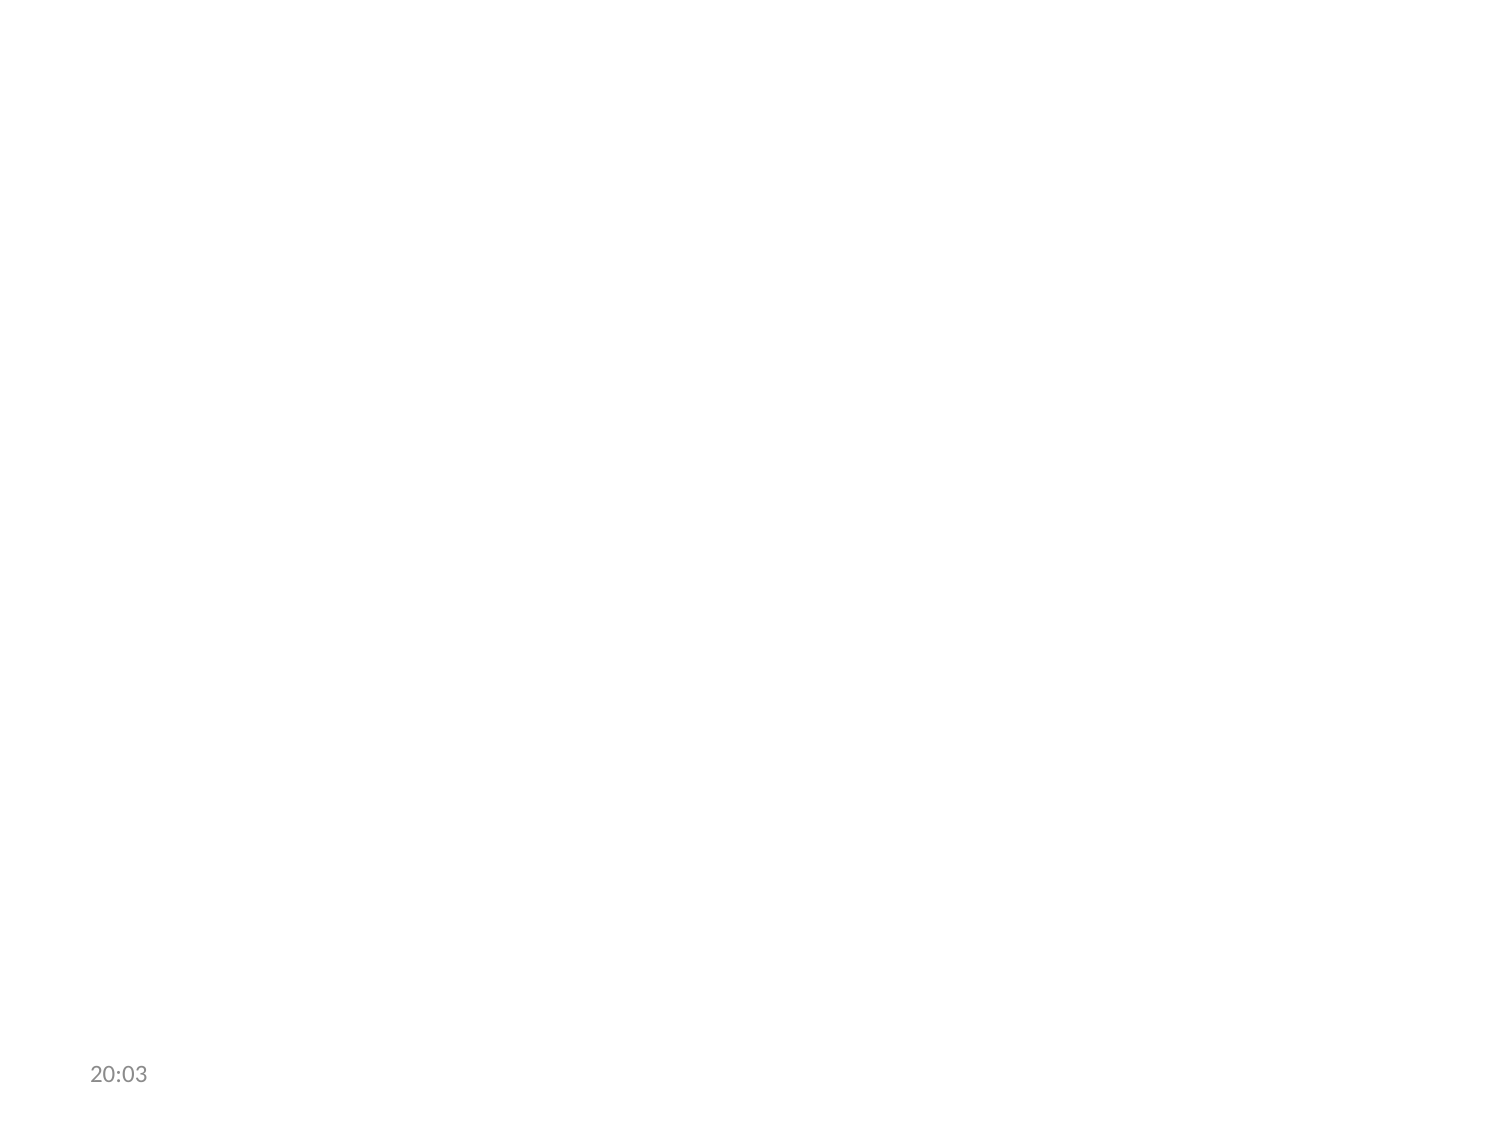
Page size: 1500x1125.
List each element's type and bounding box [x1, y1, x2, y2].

slide_number [75, 1042, 425, 1103]
